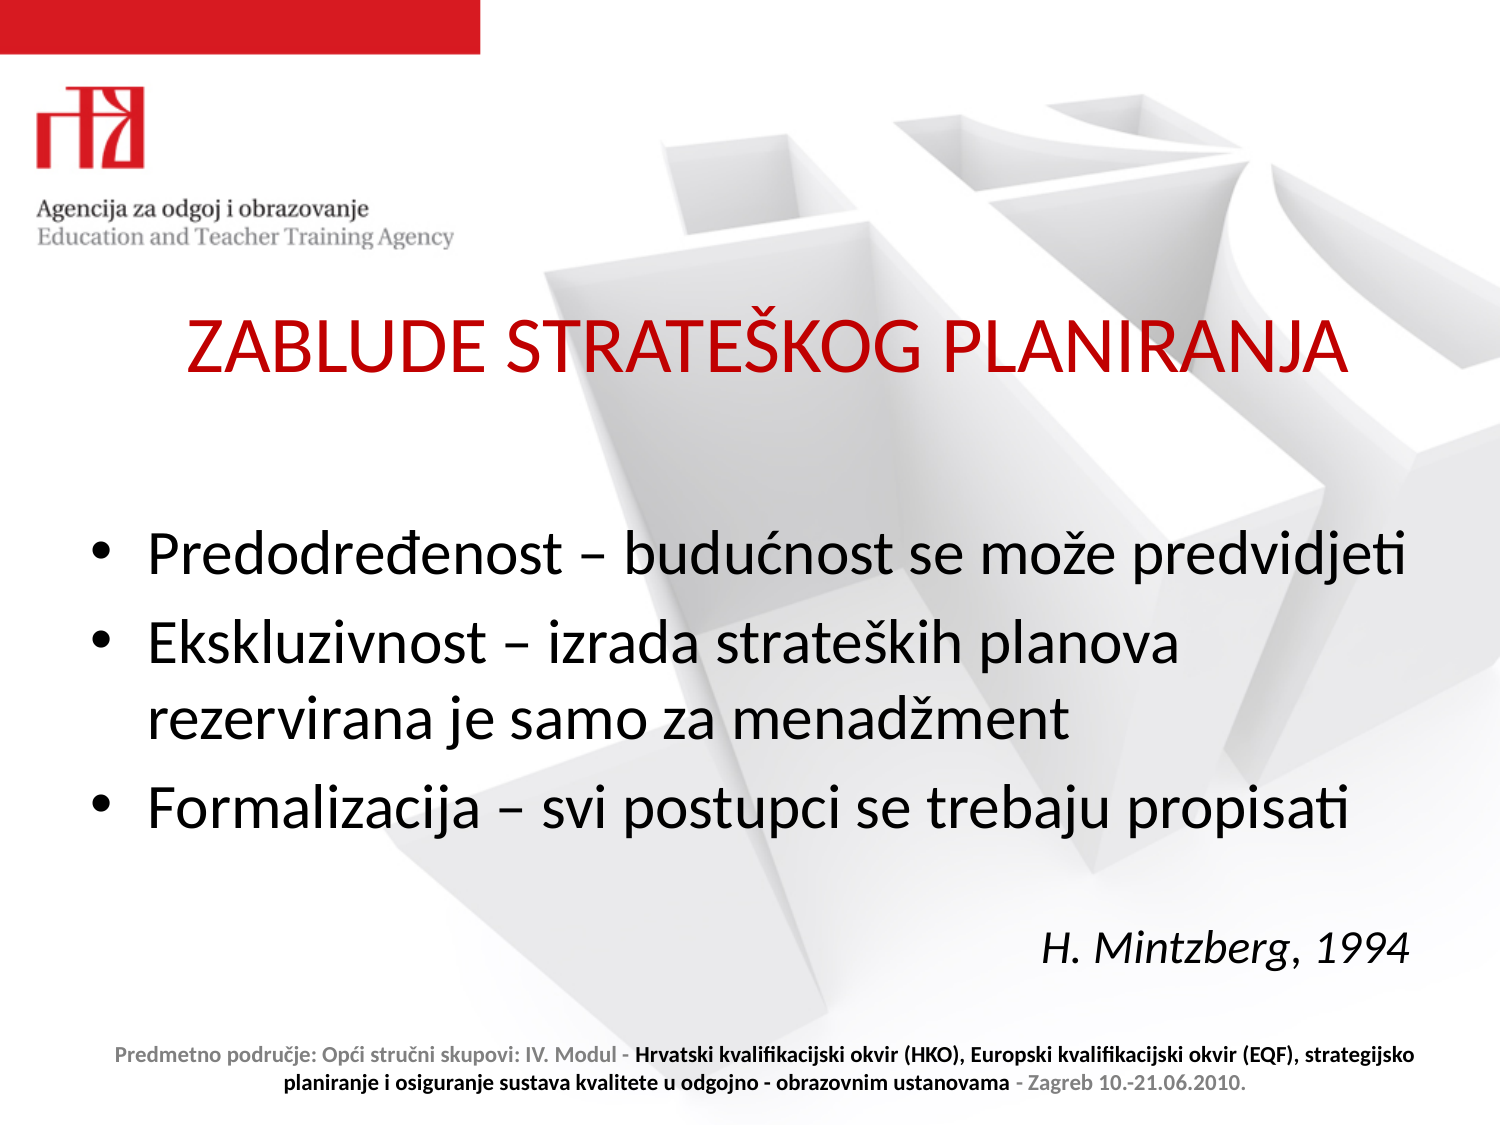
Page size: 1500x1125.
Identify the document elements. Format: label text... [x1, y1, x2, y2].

picture [0, 0, 1500, 1125]
title ZABLUDE STRATEŠKOG PLANIRANJA [93, 246, 1444, 434]
list Predodređenost – budućnost se može predvidjeti Ekskluzivnost – izrada strateških planova rezervirana je samo za menadžment Formalizacija – svi postupci se trebaju propisati H. Mintzberg, 1994 [75, 503, 1425, 1005]
